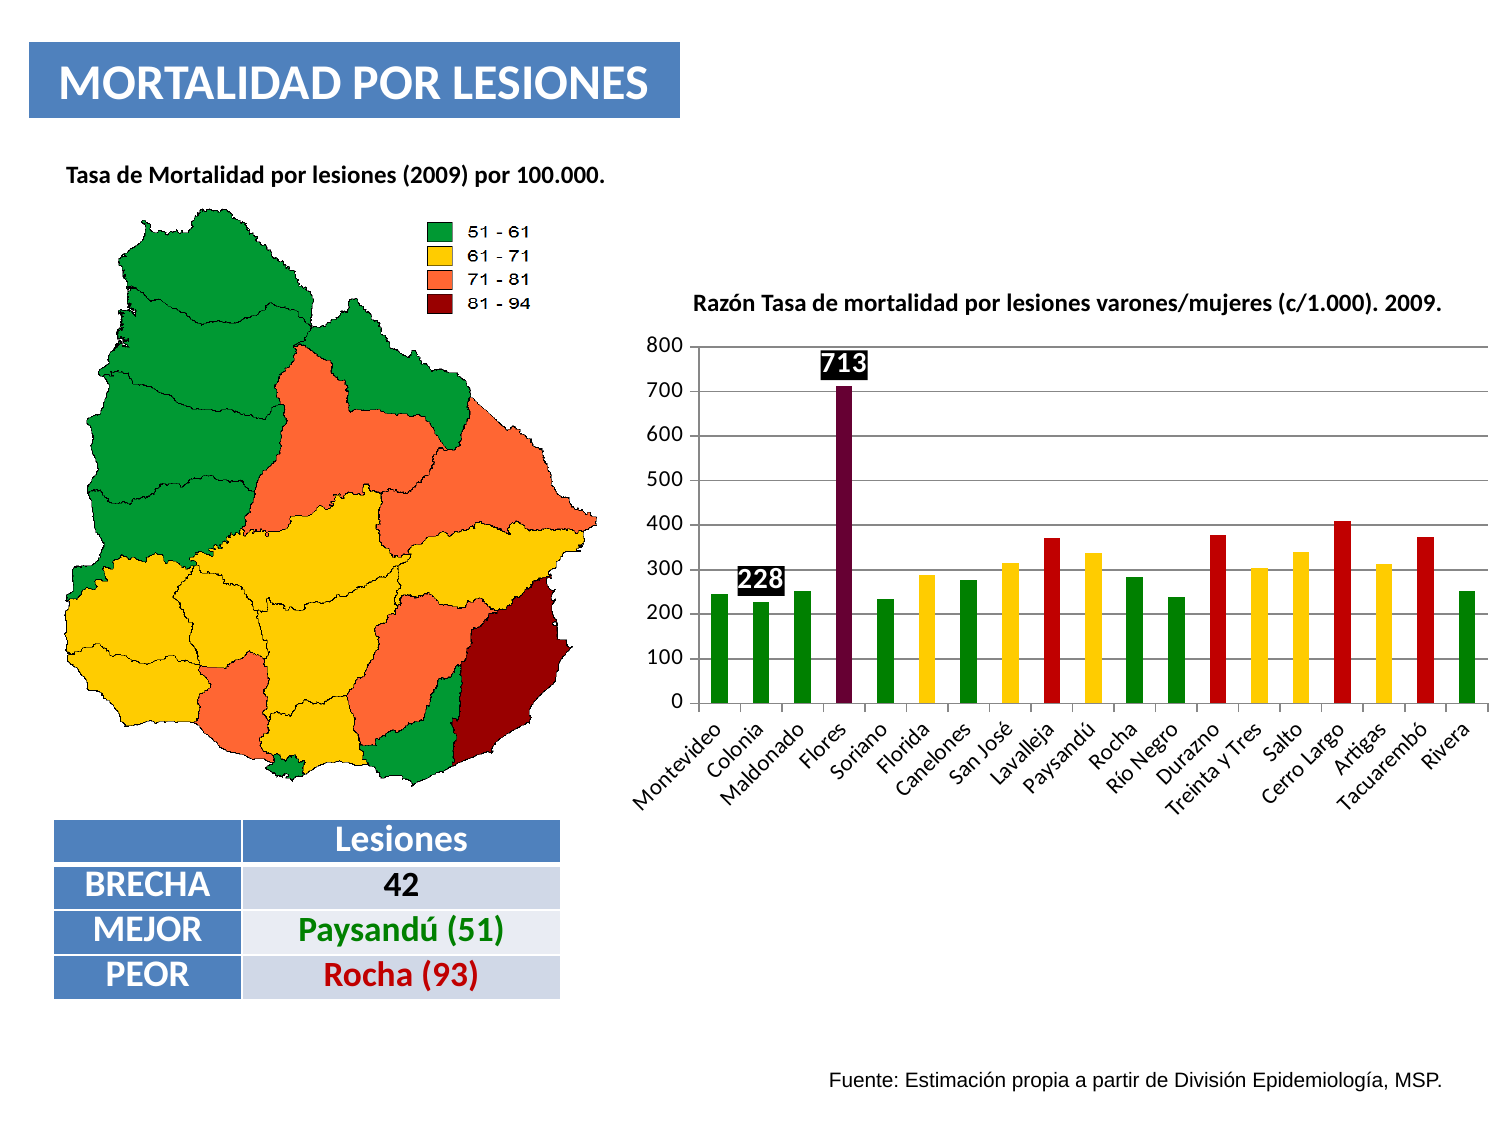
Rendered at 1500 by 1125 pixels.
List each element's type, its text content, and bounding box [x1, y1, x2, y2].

table_header Lesiones [243, 820, 560, 862]
table_cell MEJOR [54, 911, 241, 954]
text_box Fuente: Estimación propia a partir de División Epidemiología, MSP. [813, 1058, 1464, 1099]
text_box Tasa de Mortalidad por lesiones (2009) por 100.000. [41, 150, 632, 196]
table_cell Rocha (93) [243, 956, 560, 999]
table_cell PEOR [54, 956, 241, 999]
picture [64, 196, 597, 788]
table_cell 42 [243, 867, 560, 909]
table_header [54, 820, 241, 862]
table_cell BRECHA [54, 867, 241, 909]
text_box MORTALIDAD POR LESIONES [29, 42, 680, 118]
chart [607, 325, 1500, 837]
table_cell Paysandú (51) [243, 911, 560, 954]
text_box Razón Tasa de mortalidad por lesiones varones/mujeres (c/1.000). 2009. [622, 279, 1500, 323]
